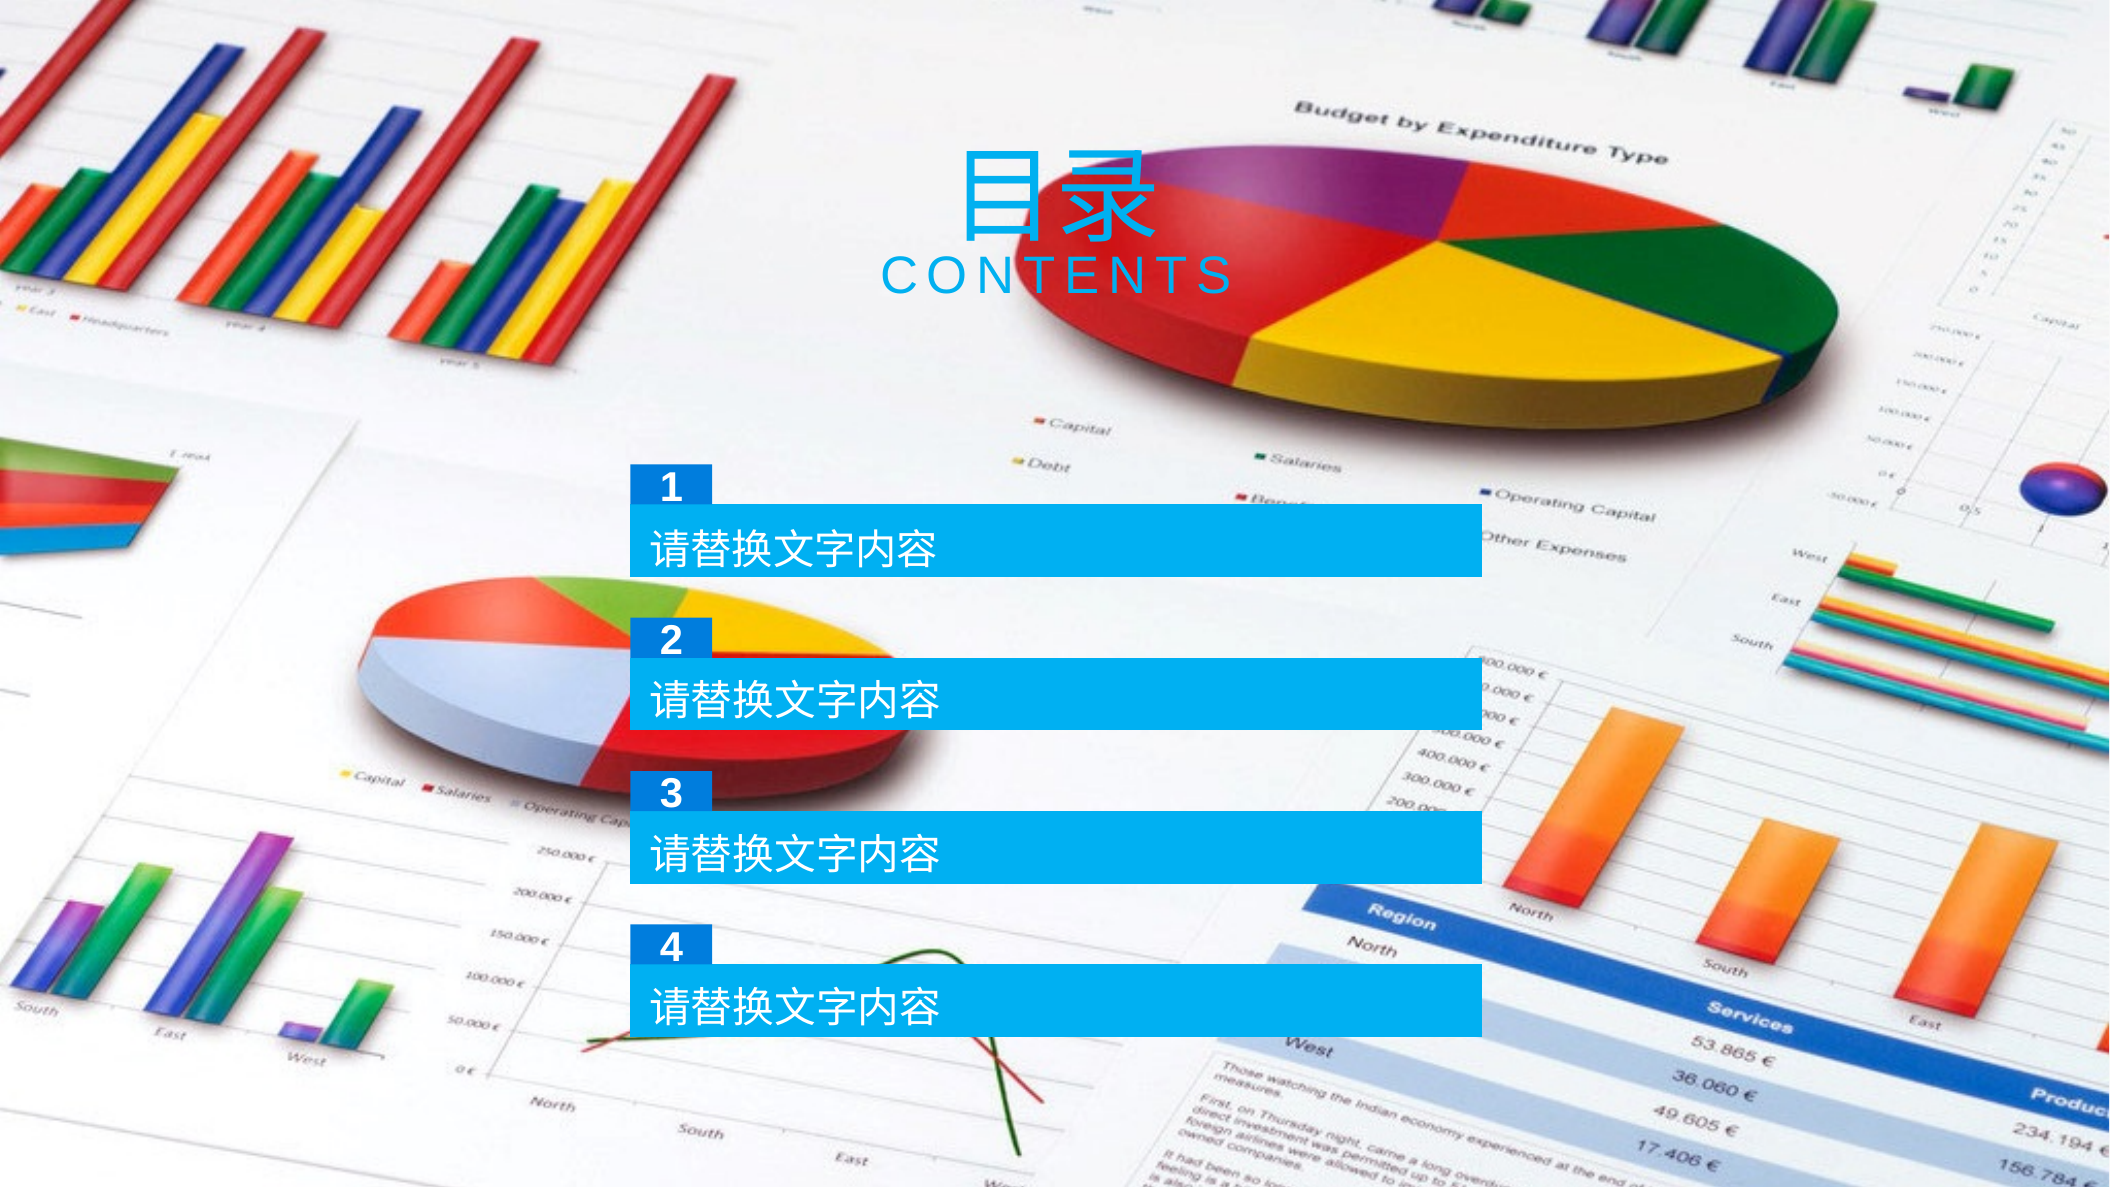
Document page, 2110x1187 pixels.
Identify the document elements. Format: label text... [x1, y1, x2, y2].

text_box 2 [629, 617, 713, 659]
text_box 请替换文字内容 [630, 504, 1482, 577]
text_box 3 [629, 770, 713, 812]
text_box CONTENTS [830, 233, 1283, 312]
text_box 请替换文字内容 [630, 658, 1482, 730]
text_box [0, 0, 2110, 1187]
text_box 目录 [872, 135, 1240, 233]
text_box 请替换文字内容 [630, 964, 1482, 1037]
text_box 请替换文字内容 [630, 811, 1482, 884]
text_box 1 [629, 463, 713, 505]
text_box 4 [629, 923, 713, 966]
